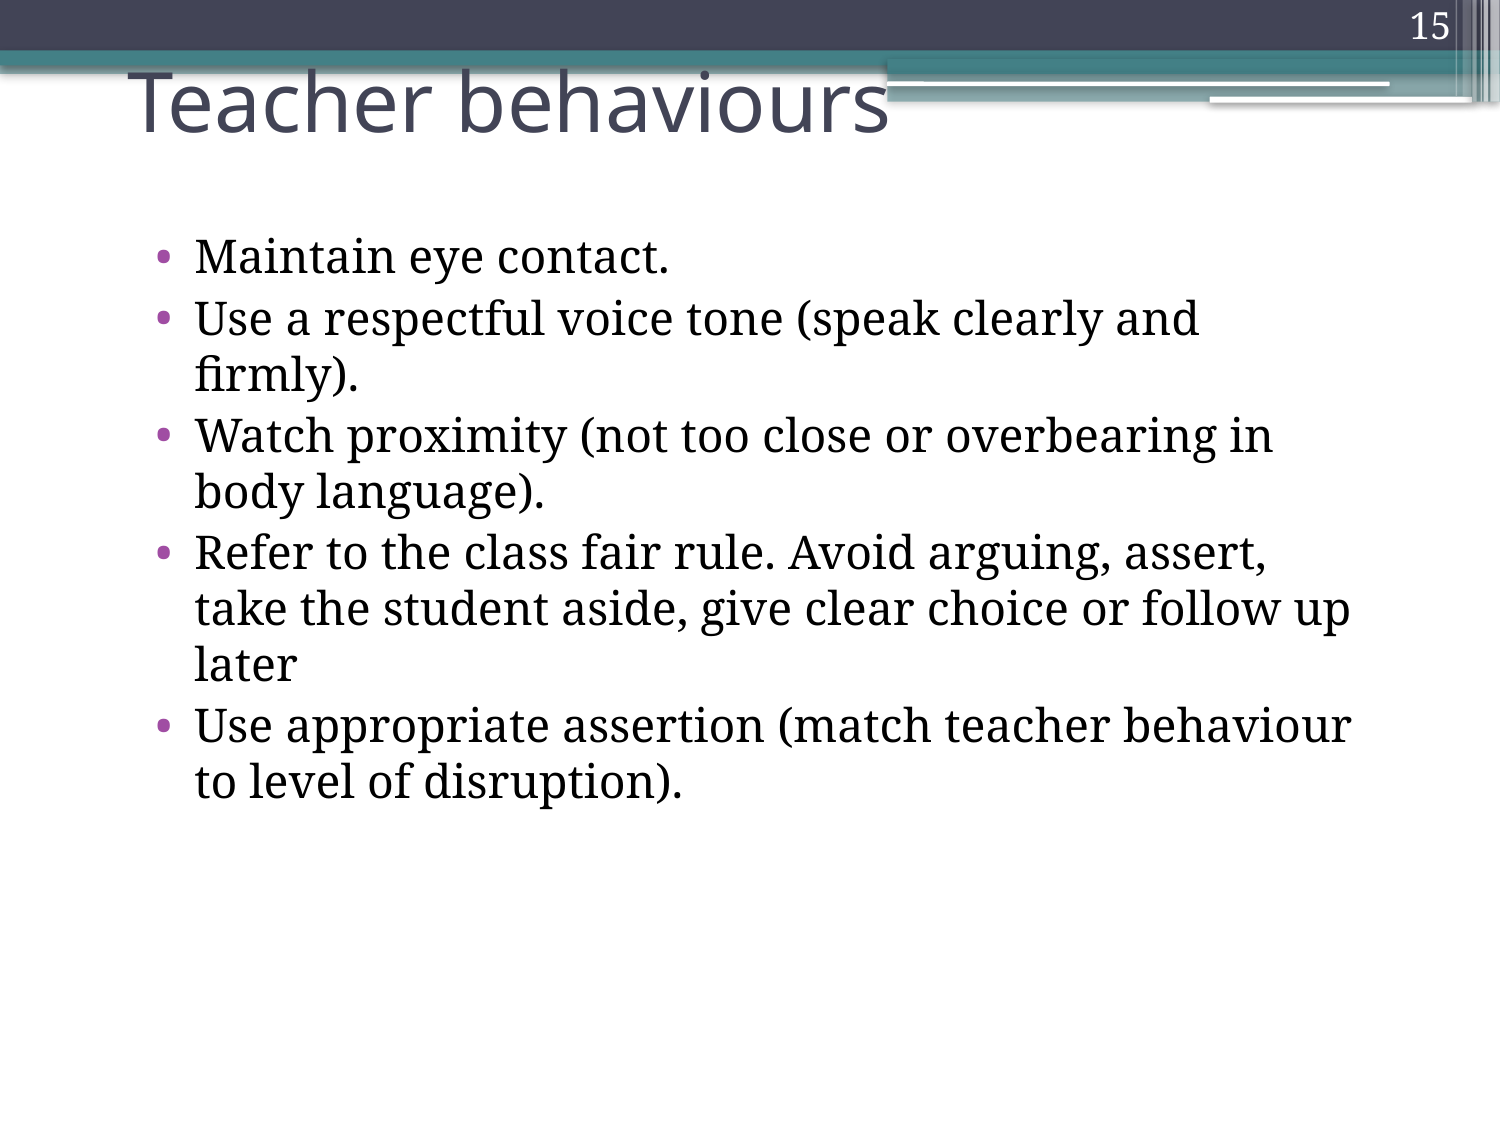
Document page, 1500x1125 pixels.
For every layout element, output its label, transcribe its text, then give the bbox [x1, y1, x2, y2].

list Maintain eye contact. Use a respectful voice tone (speak clearly and firmly). Watch proximity (not too close or overbearing in body language). Refer to the class fair rule. Avoid arguing, assert, take the student aside, give clear choice or follow up later Use appropriate assertion (match teacher behaviour to level of disruption). [123, 219, 1387, 820]
title Teacher behaviours [112, 24, 1240, 173]
slide_number 15 [1341, 0, 1466, 61]
